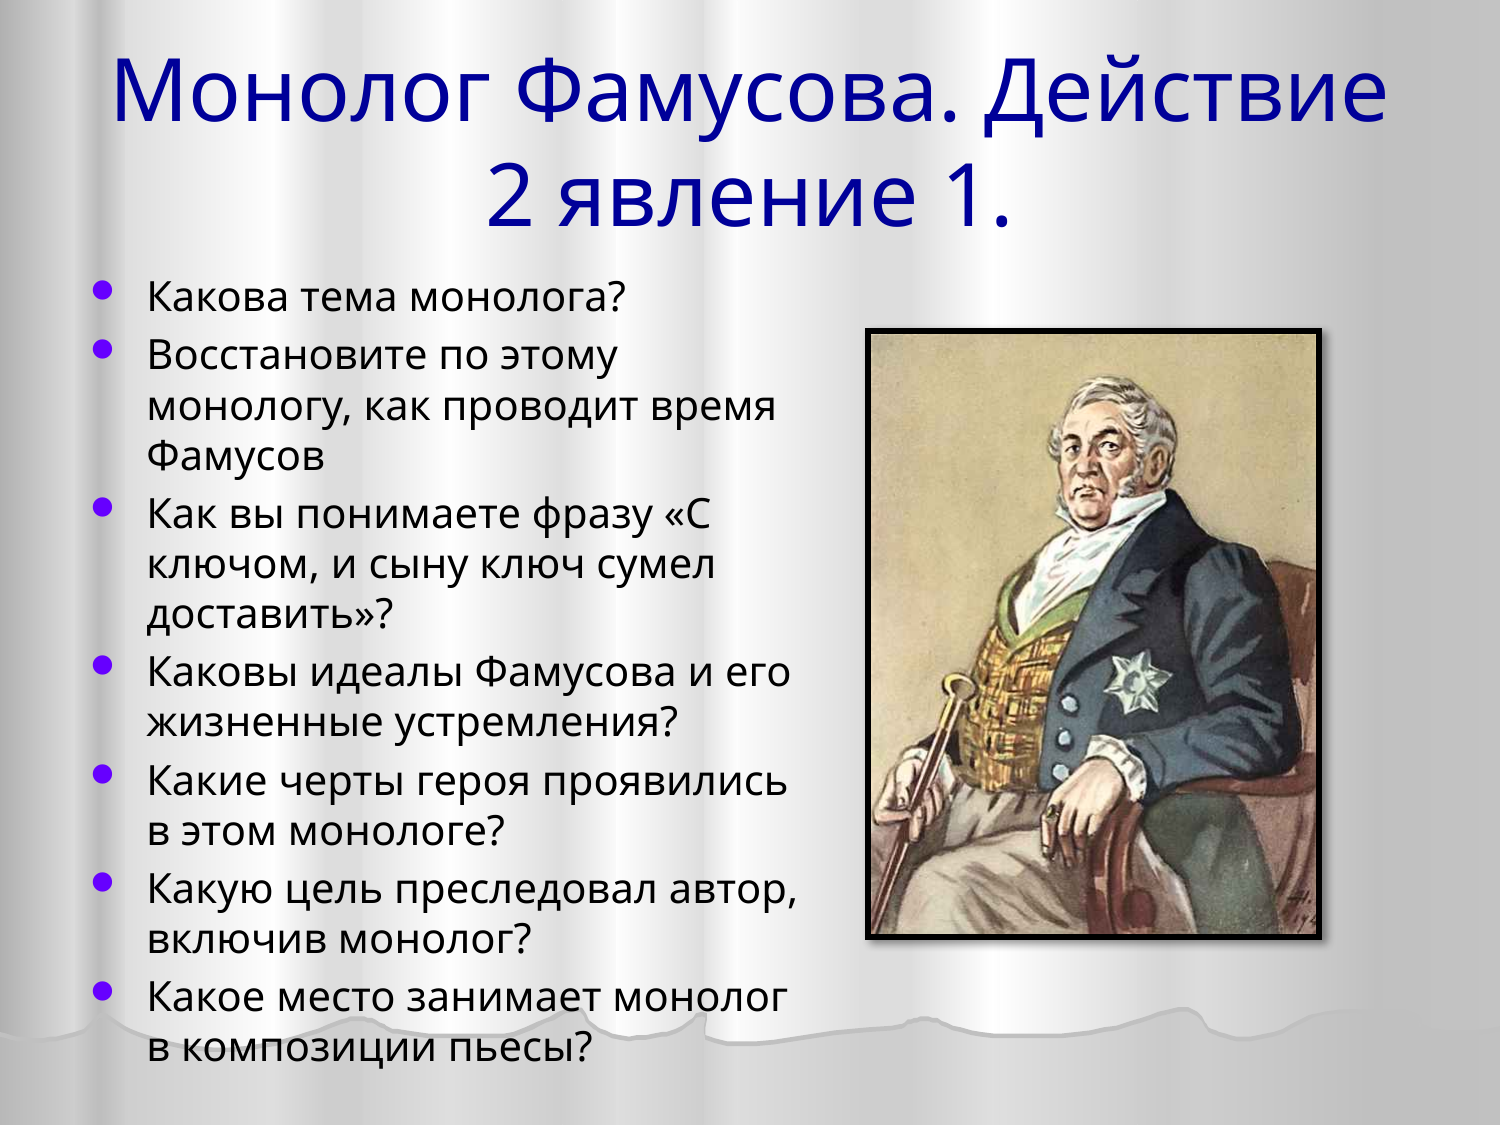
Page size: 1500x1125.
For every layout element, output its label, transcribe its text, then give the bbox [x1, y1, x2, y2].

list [870, 333, 1317, 935]
list Какова тема монолога? Восстановите по этому монологу, как проводит время Фамусов Как вы понимаете фразу «С ключом, и сыну ключ сумел доставить»? Каковы идеалы Фамусова и его жизненные устремления? Какие черты героя проявились в этом монологе? Какую цель преследовал автор, включив монолог? Какое место занимает монолог в композиции пьесы? [74, 262, 826, 1006]
title Монолог Фамусова. Действие 2 явление 1. [74, 45, 1426, 233]
